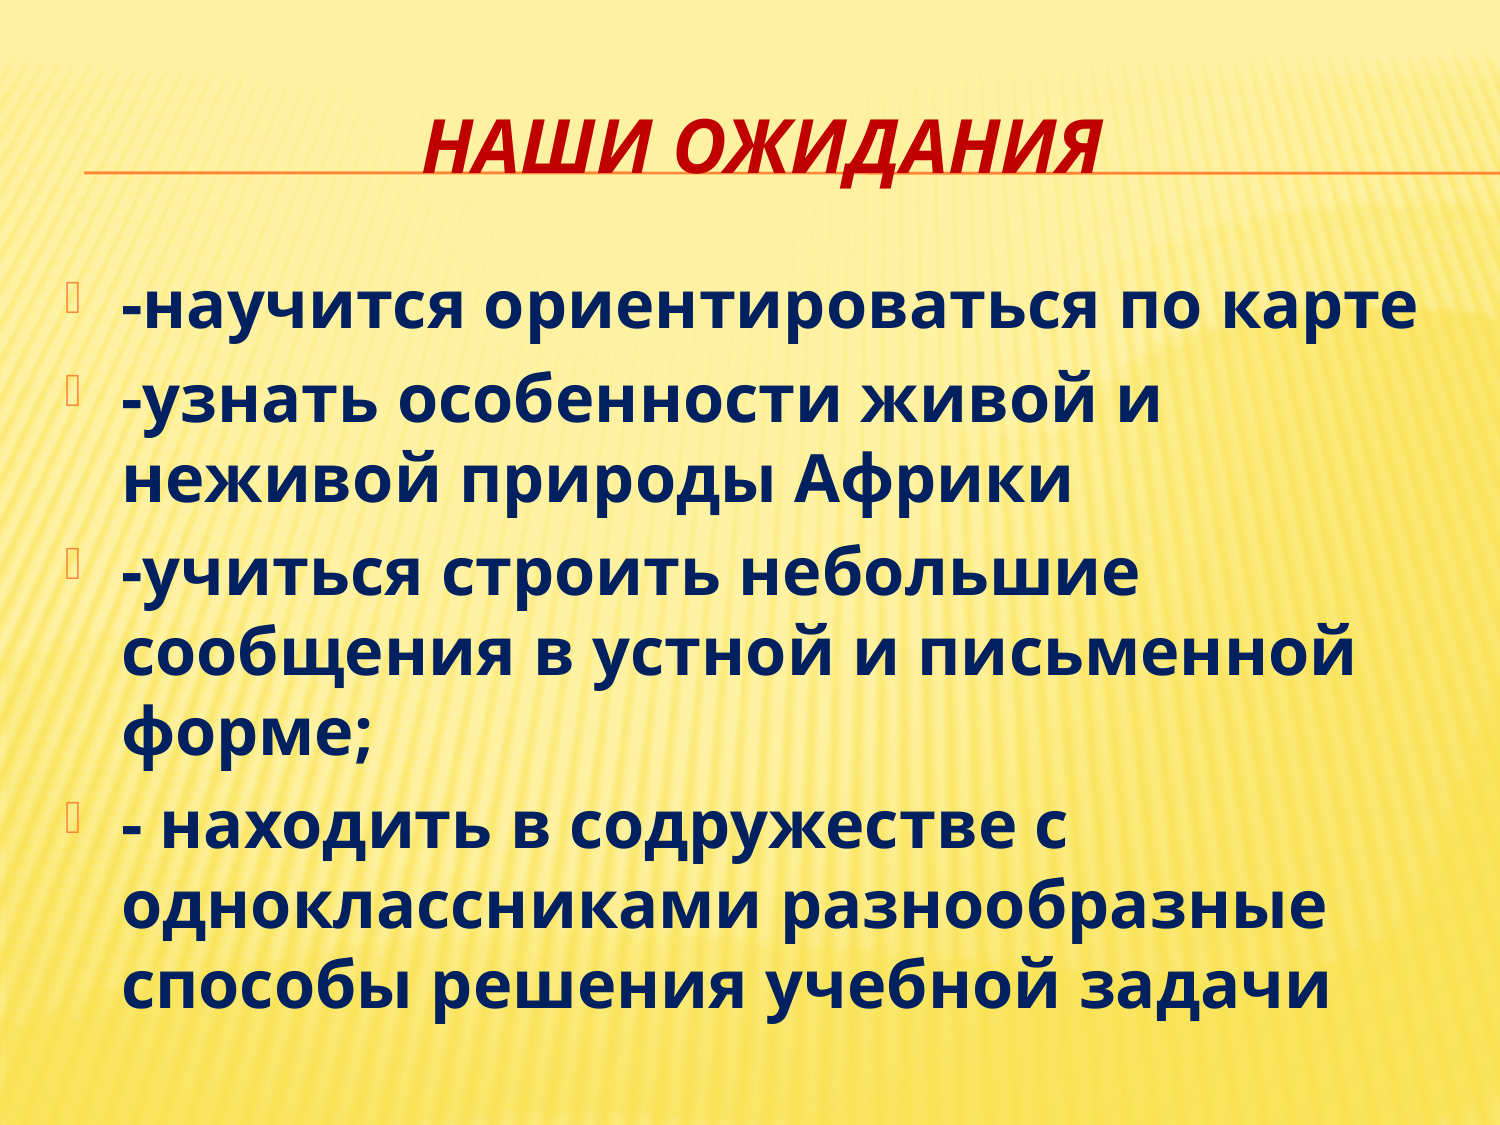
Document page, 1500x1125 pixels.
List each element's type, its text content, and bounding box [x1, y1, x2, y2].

list -научится ориентироваться по карте -узнать особенности живой и неживой природы Африки -учиться строить небольшие сообщения в устной и письменной форме; - находить в содружестве с одноклассниками разнообразные способы решения учебной задачи [50, 254, 1475, 998]
title Наши ожидания [50, 75, 1475, 213]
